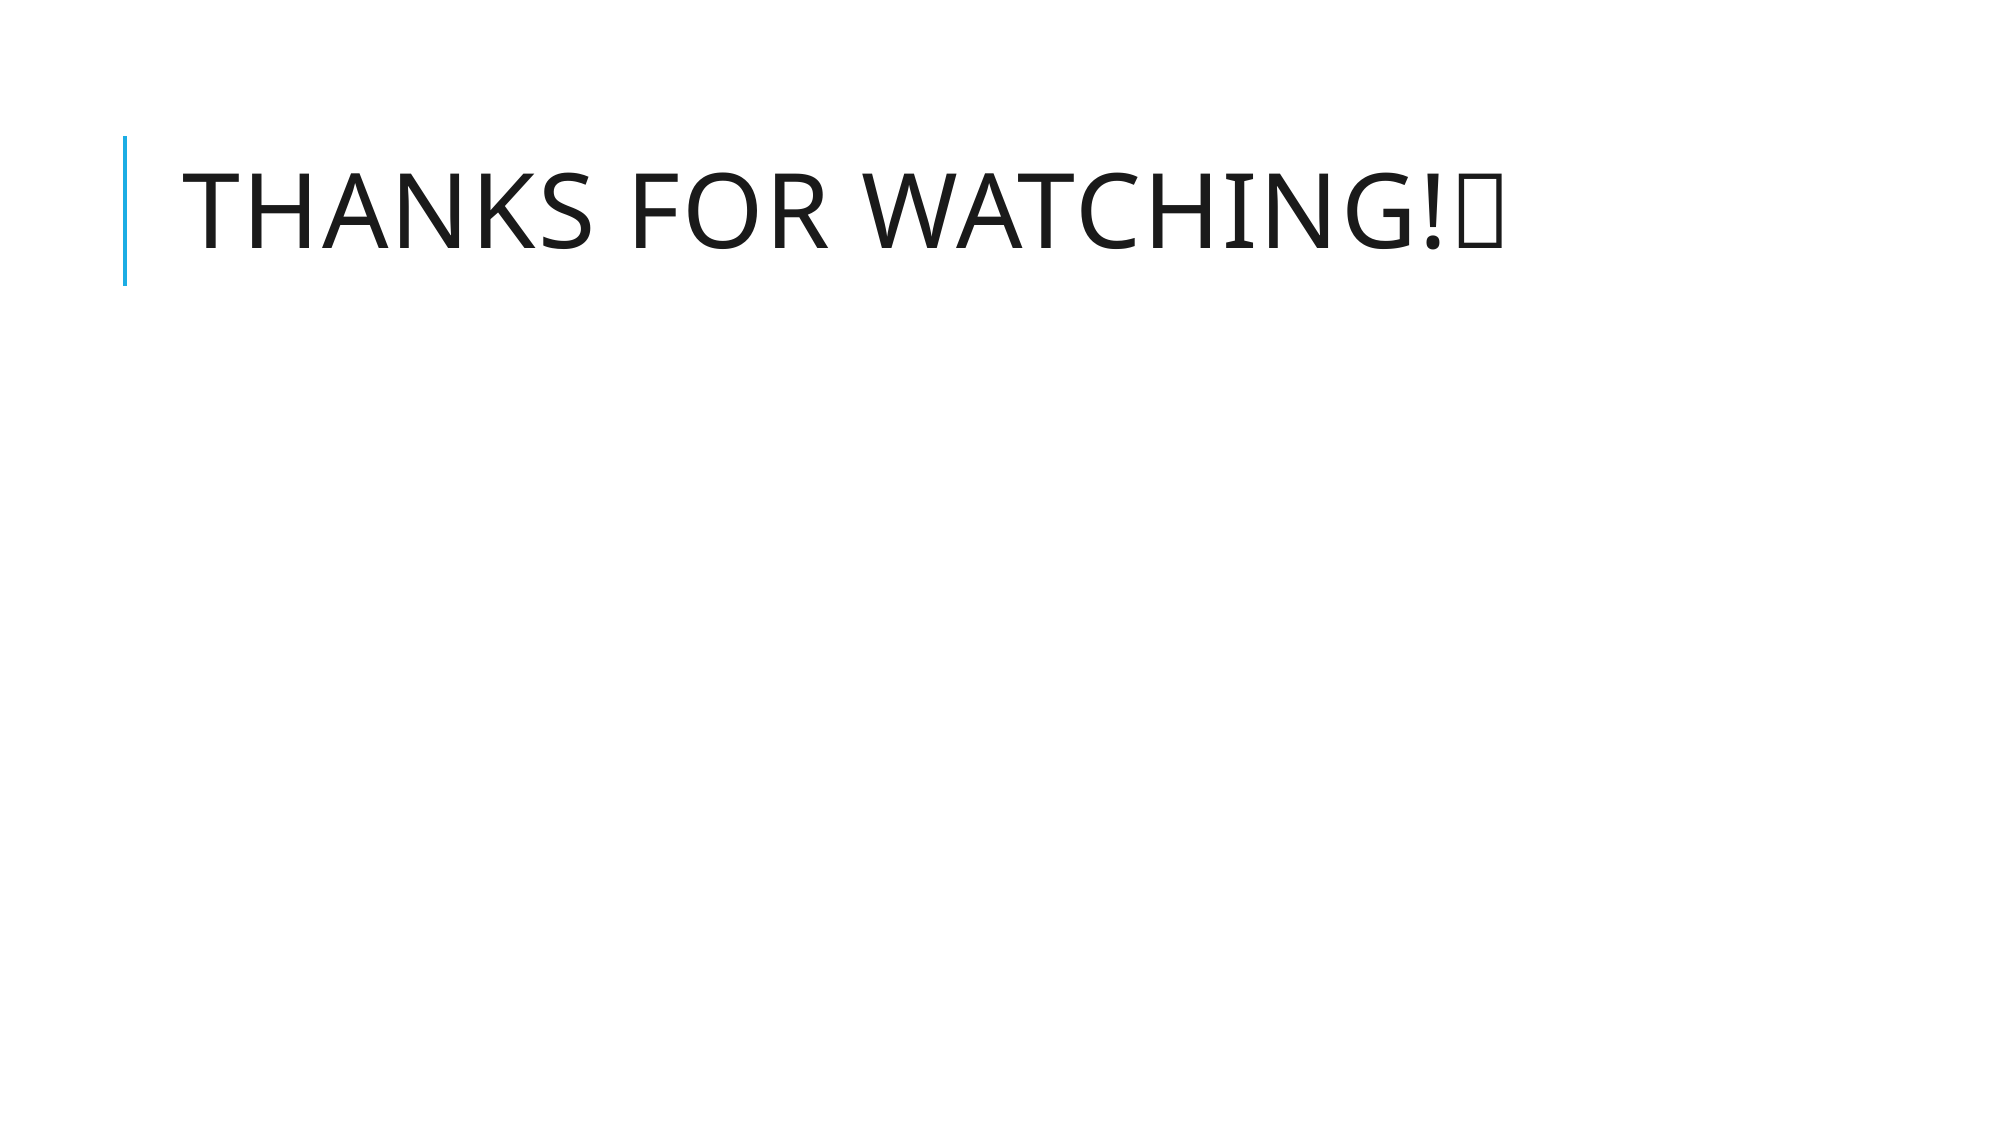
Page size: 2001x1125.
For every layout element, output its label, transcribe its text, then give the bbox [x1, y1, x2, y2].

title Thanks for watching!😤 [168, 96, 1763, 342]
